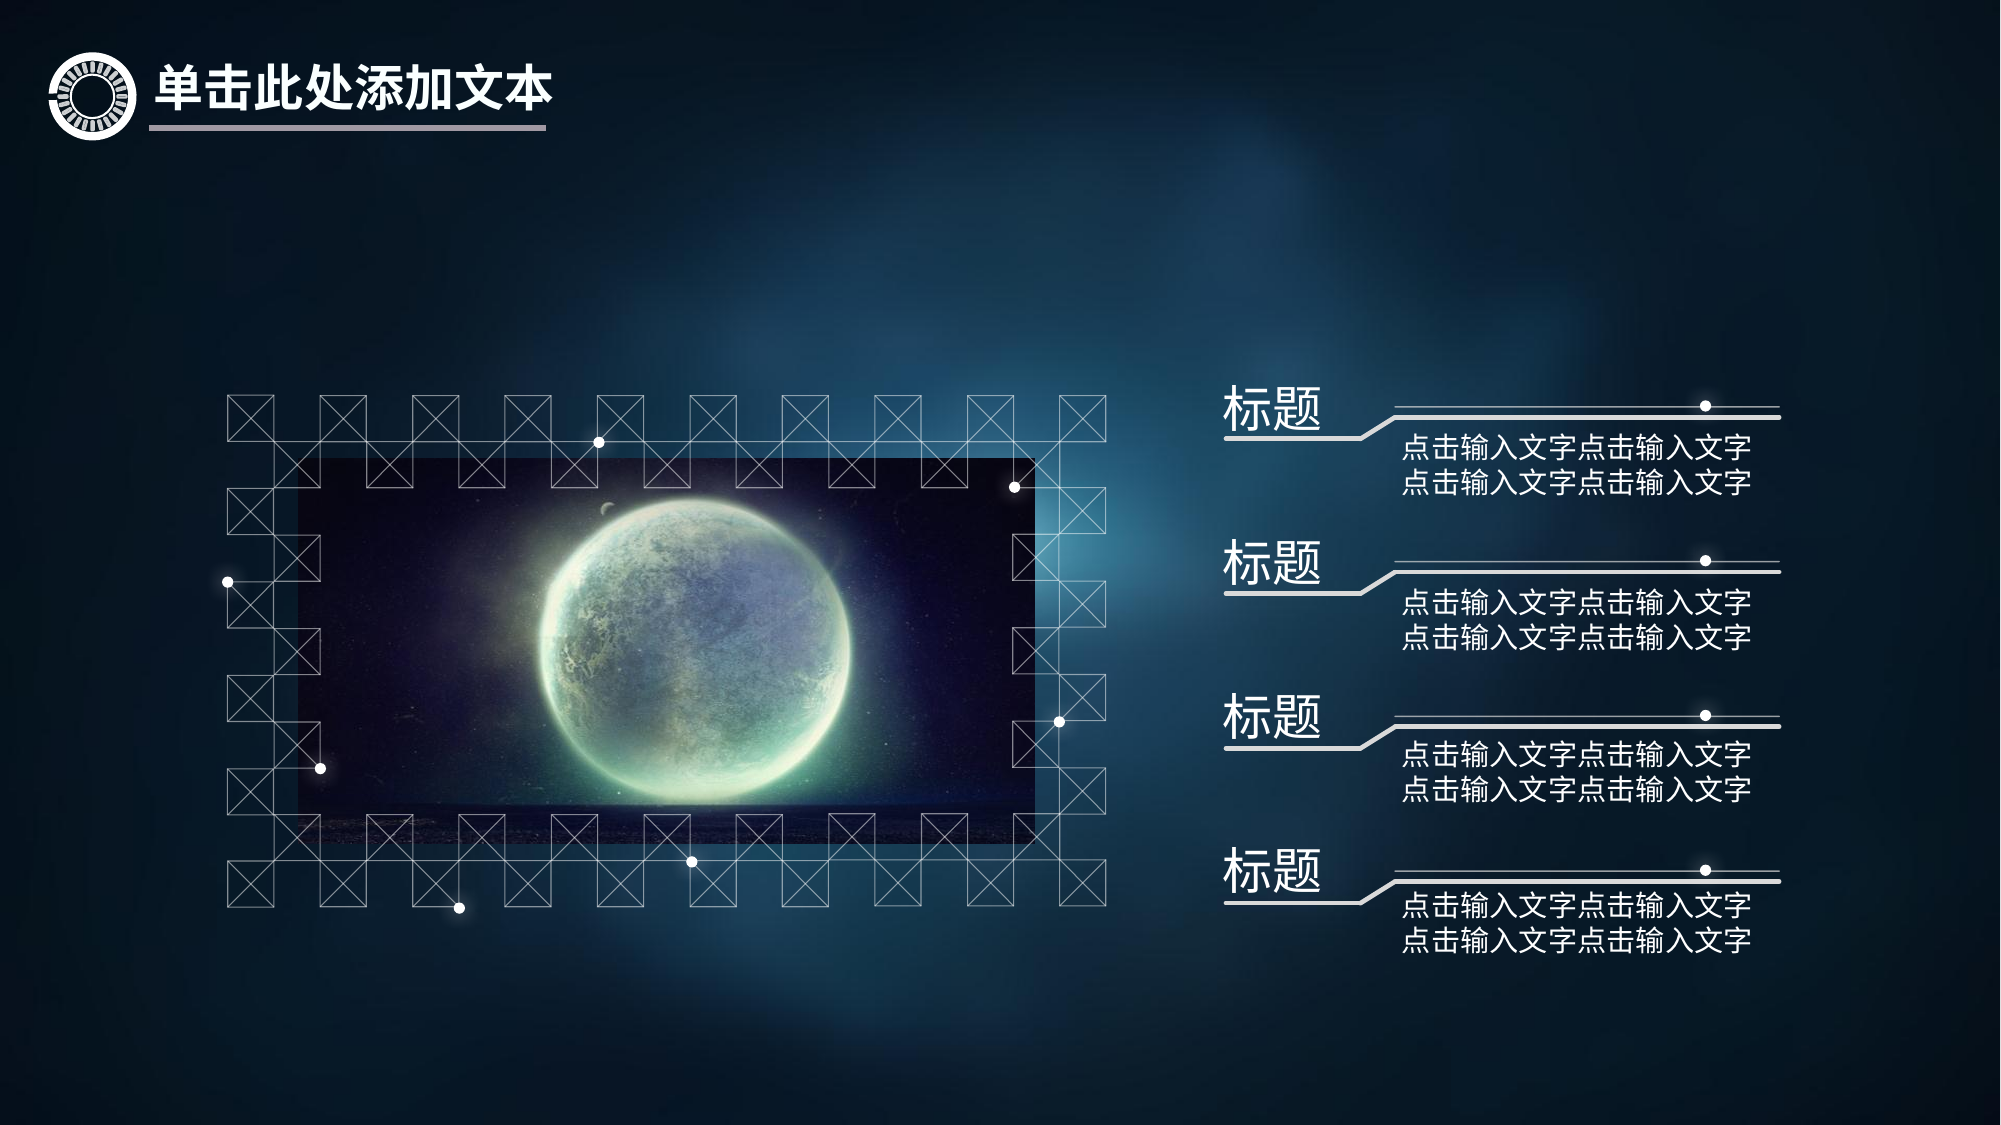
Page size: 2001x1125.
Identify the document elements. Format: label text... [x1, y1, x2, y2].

text_box 标题 [1207, 677, 1353, 753]
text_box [48, 52, 137, 141]
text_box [1225, 836, 1780, 904]
text_box 标题 [1207, 831, 1353, 907]
text_box 标题 [1207, 523, 1353, 599]
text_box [1225, 372, 1780, 440]
text_box 点击输入文字点击输入文字 点击输入文字点击输入文字 [1387, 595, 1780, 662]
text_box 点击输入文字点击输入文字 点击输入文字点击输入文字 [1387, 750, 1780, 814]
text_box 点击输入文字点击输入文字 点击输入文字点击输入文字 [1387, 904, 1780, 965]
text_box 单击此处添加文本 [137, 62, 579, 120]
picture [0, 0, 2001, 1125]
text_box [194, 395, 1107, 942]
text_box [1225, 681, 1780, 750]
text_box 点击输入文字点击输入文字 点击输入文字点击输入文字 [1387, 440, 1780, 507]
text_box 标题 [1207, 369, 1353, 445]
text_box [1225, 527, 1780, 595]
